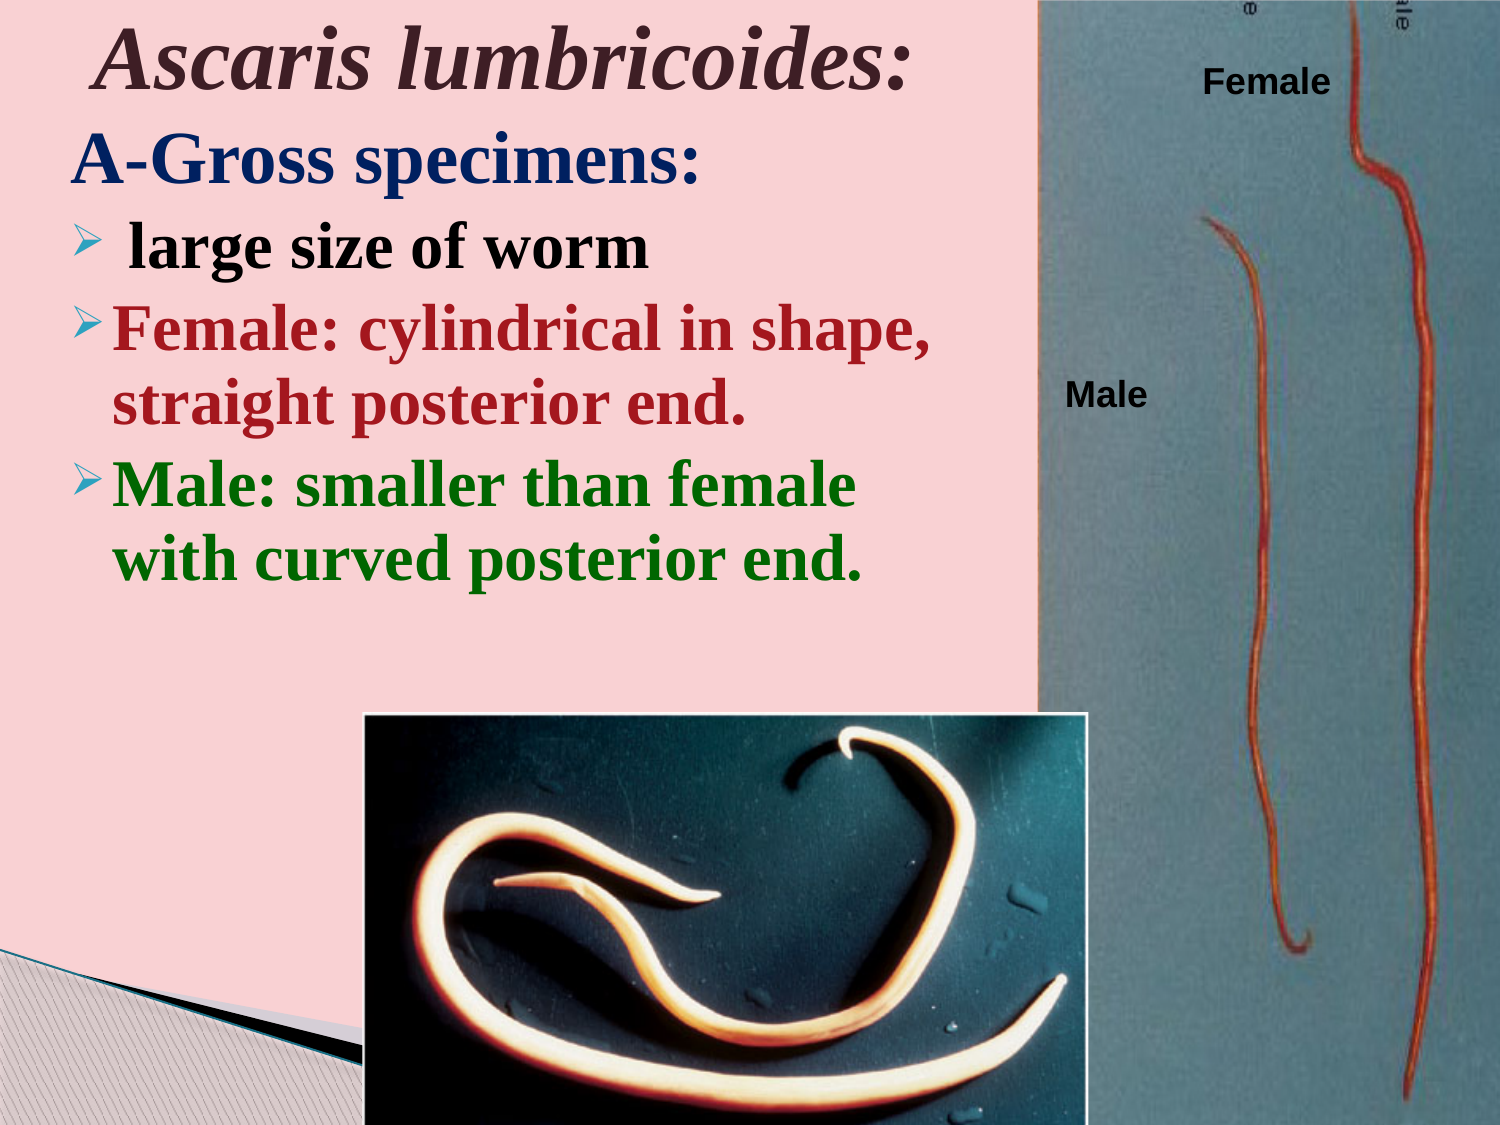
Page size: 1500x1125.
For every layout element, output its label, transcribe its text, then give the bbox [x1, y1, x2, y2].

picture [362, 1, 1500, 1125]
list Ascaris lumbricoides: A-Gross specimens: large size of worm Female: cylindrical in shape, straight posterior end. Male: smaller than female with curved posterior end. [37, 0, 975, 700]
text_box Female [1187, 49, 1388, 110]
